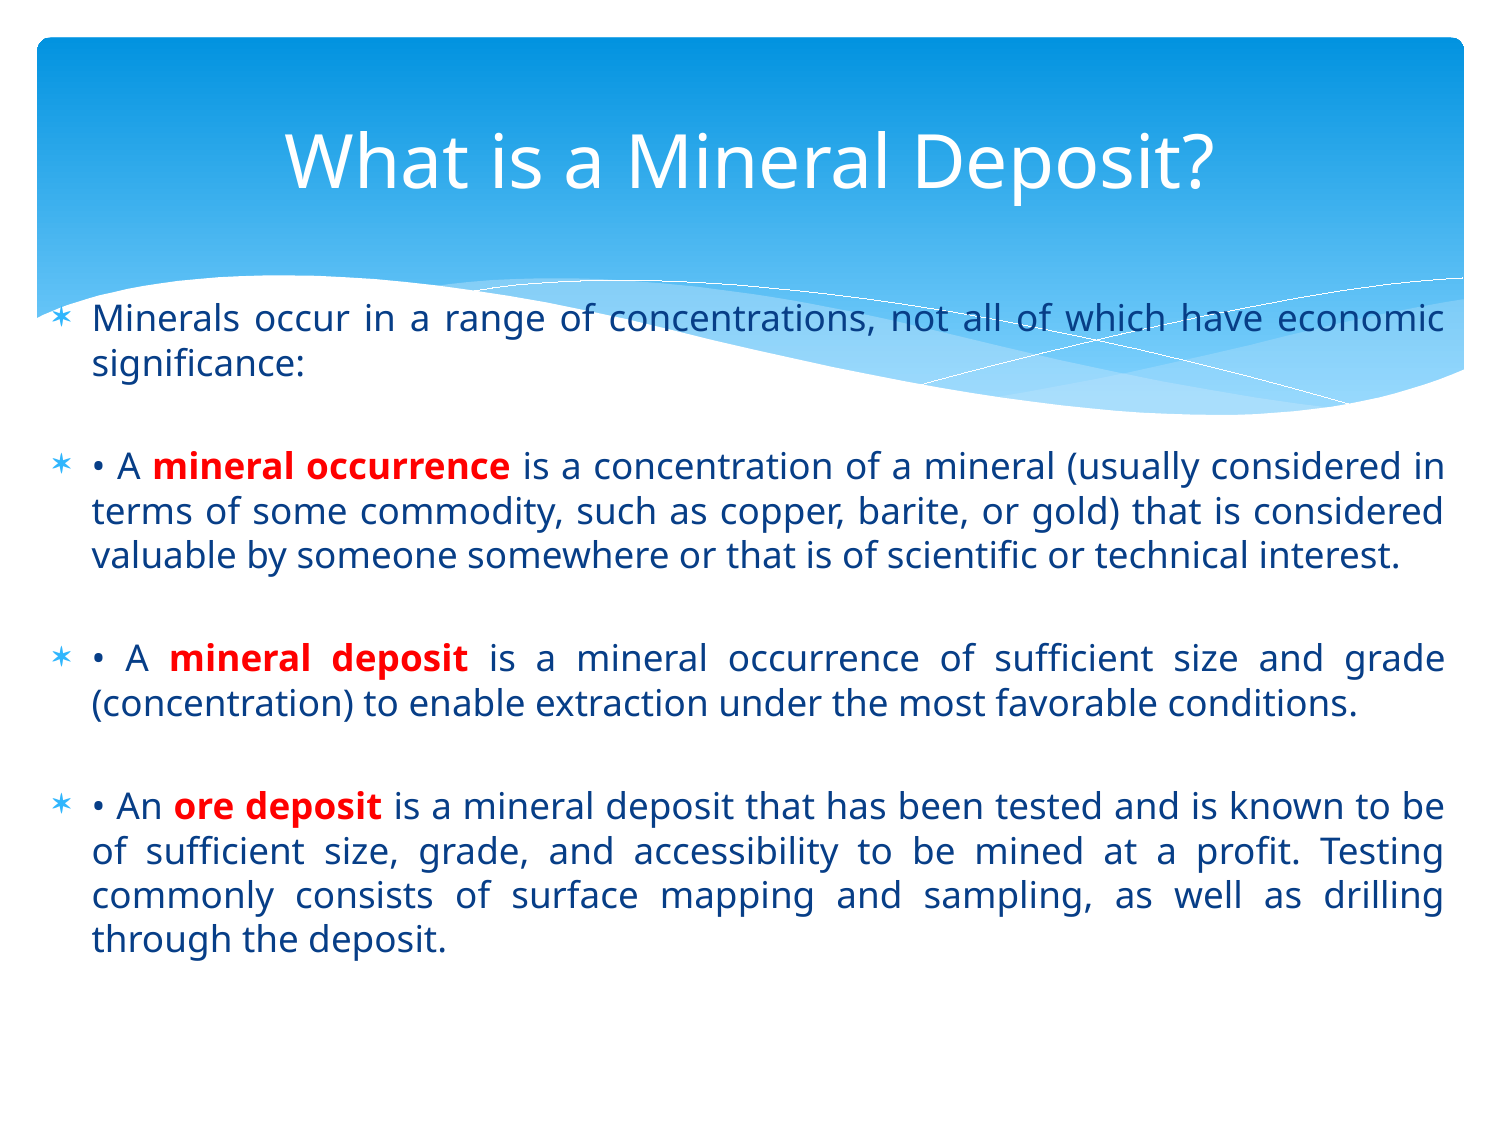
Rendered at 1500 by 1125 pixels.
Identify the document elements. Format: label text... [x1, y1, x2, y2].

title What is a Mineral Deposit? [75, 55, 1425, 261]
list Minerals occur in a range of concentrations, not all of which have economic significance: • A mineral occurrence is a concentration of a mineral (usually considered in terms of some commodity, such as copper, barite, or gold) that is considered valuable by someone somewhere or that is of scientific or technical interest. • A mineral deposit is a mineral occurrence of sufficient size and grade (concentration) to enable extraction under the most favorable conditions. • An ore deposit is a mineral deposit that has been tested and is known to be of sufficient size, grade, and accessibility to be mined at a profit. Testing commonly consists of surface mapping and sampling, as well as drilling through the deposit. [37, 287, 1463, 1005]
